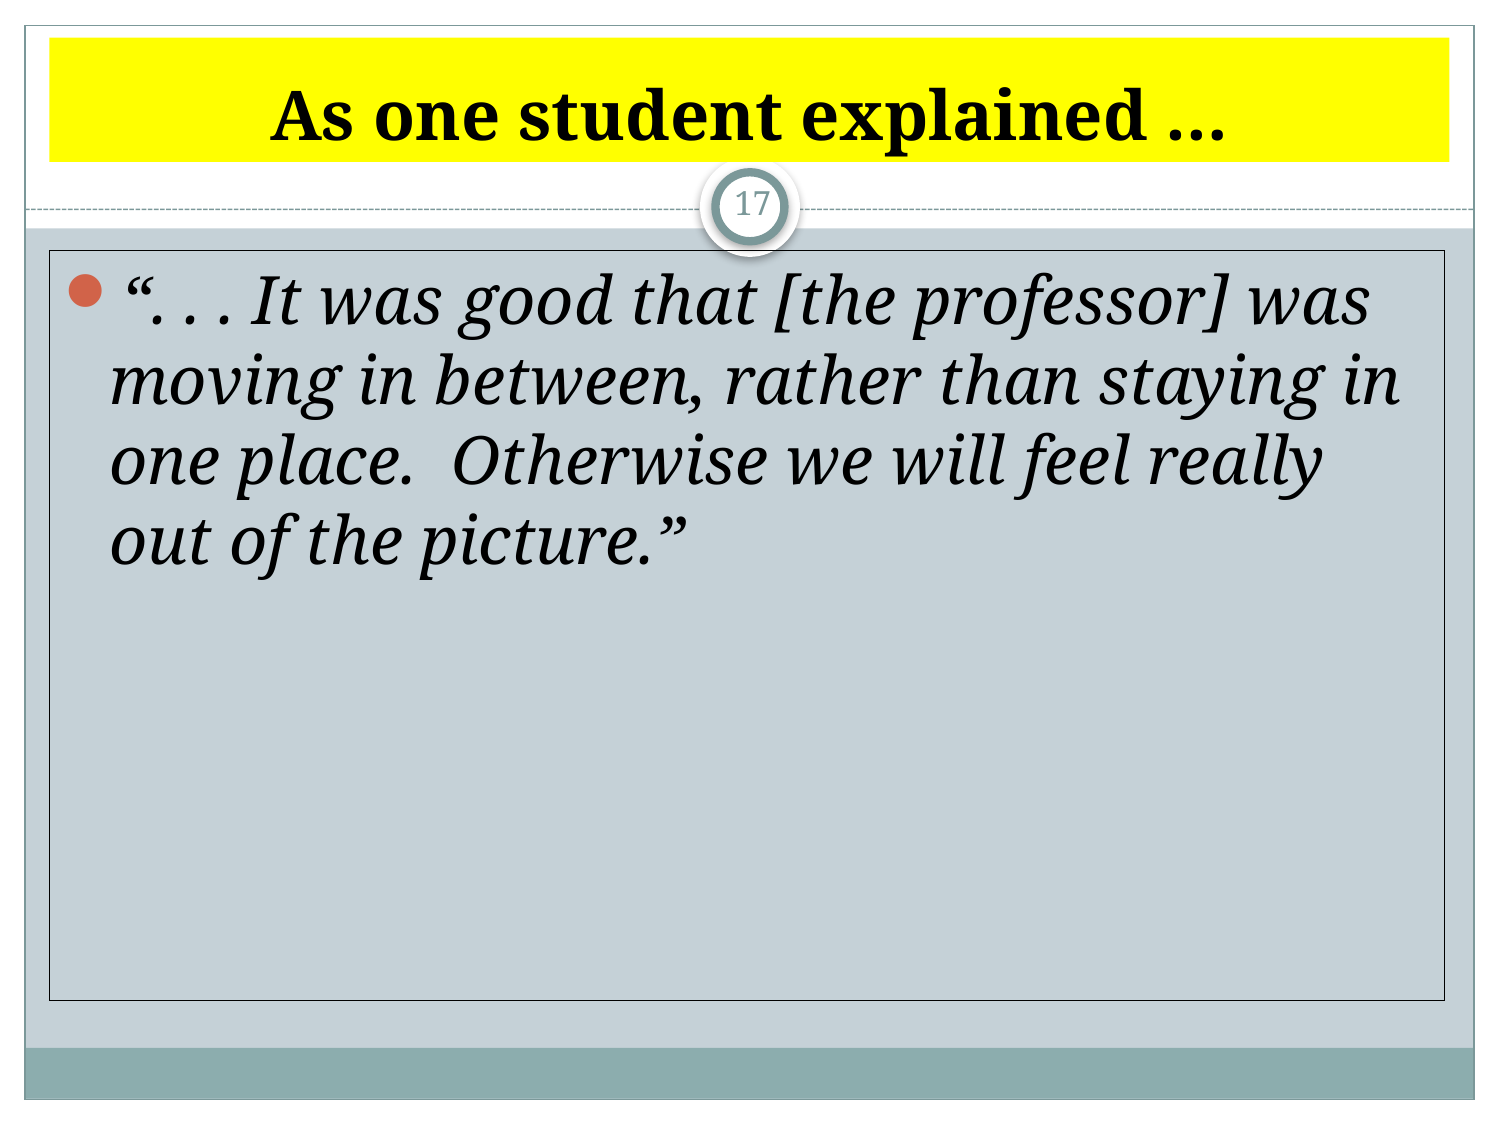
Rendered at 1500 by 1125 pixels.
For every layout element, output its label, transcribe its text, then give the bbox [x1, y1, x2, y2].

slide_number 17 [715, 168, 791, 241]
list “. . . It was good that [the professor] was moving in between, rather than staying in one place. Otherwise we will feel really out of the picture.” [49, 250, 1445, 1001]
title As one student explained … [49, 37, 1450, 162]
